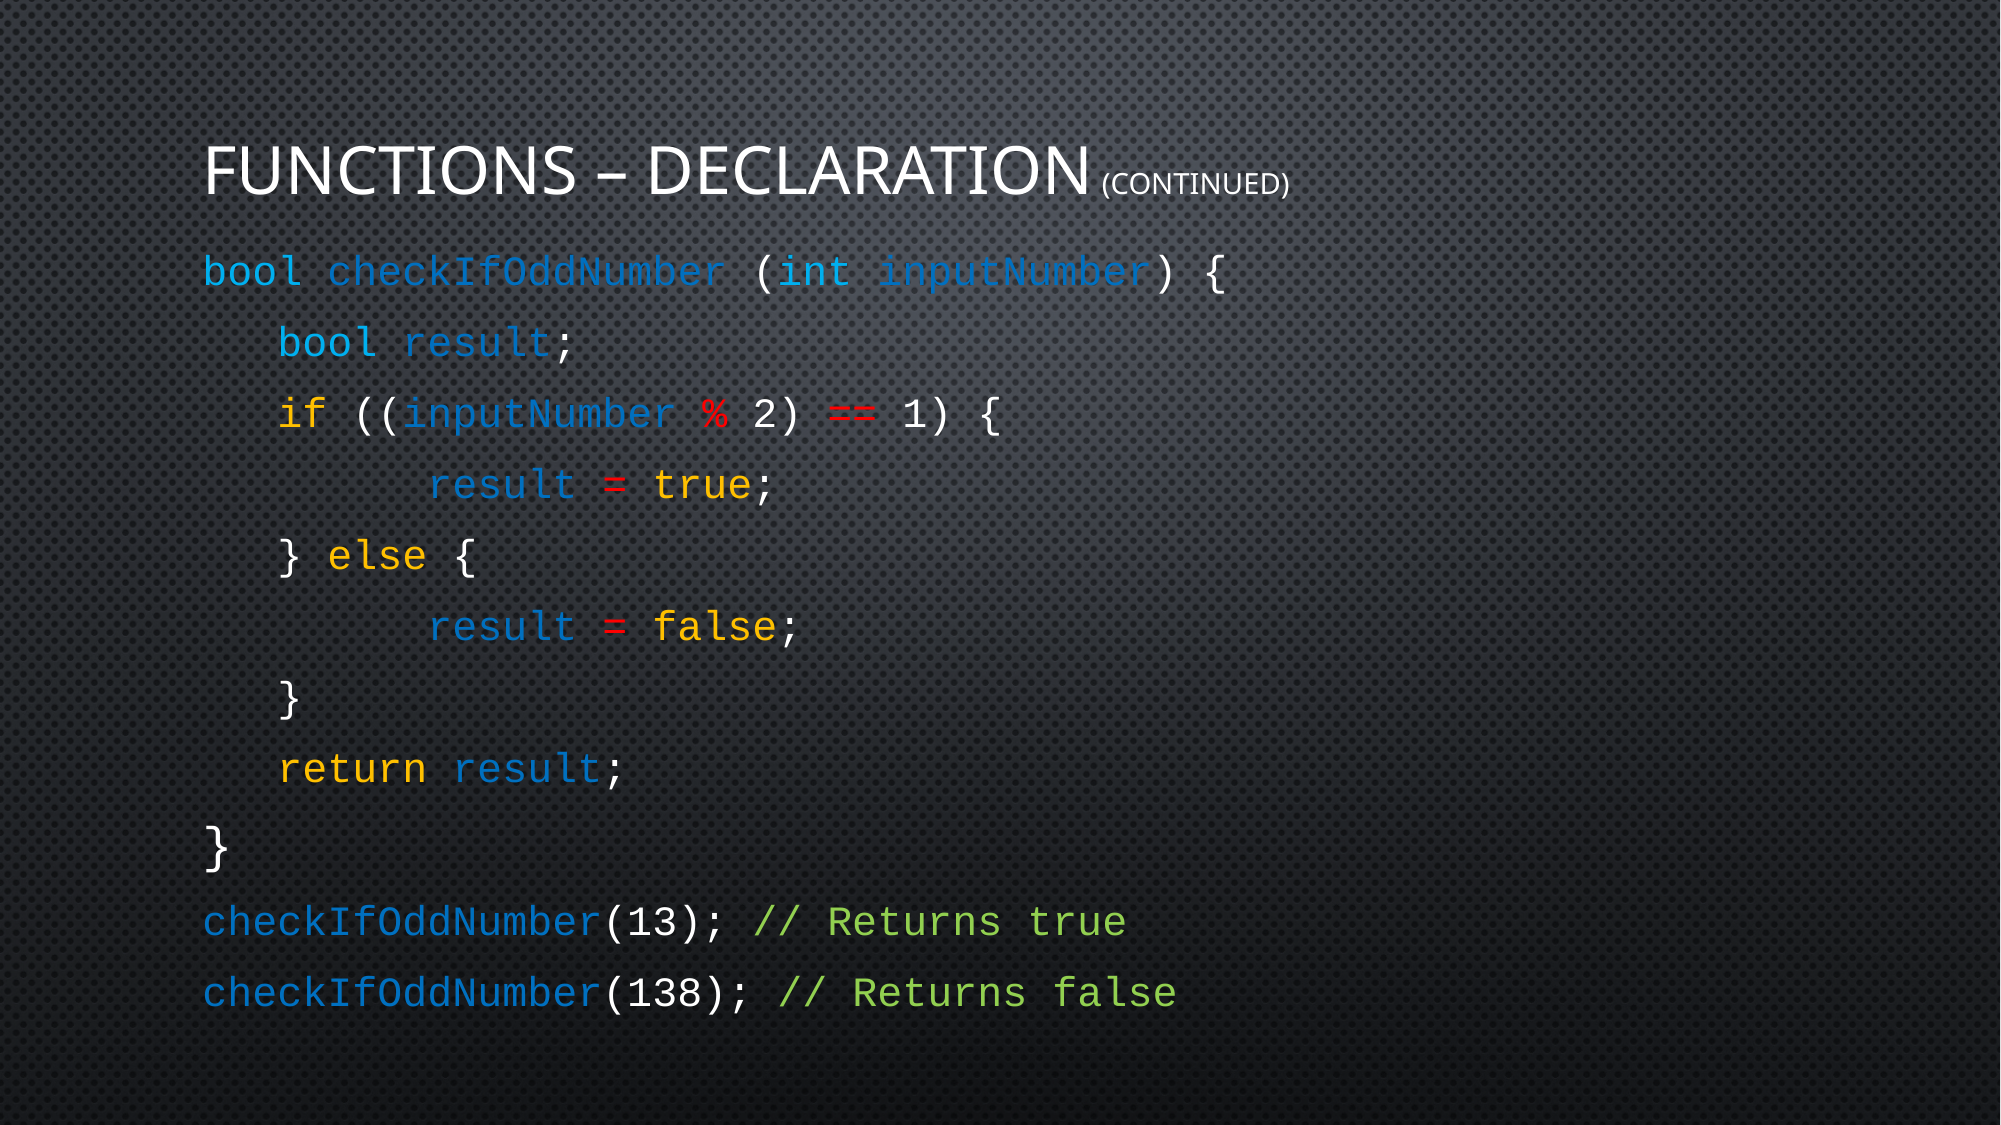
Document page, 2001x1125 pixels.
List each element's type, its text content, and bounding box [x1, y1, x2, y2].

list bool checkIfOddNumber (int inputNumber) { bool result; if ((inputNumber % 2) == 1) { result = true; } else { result = false; } return result; } checkIfOddNumber(13); // Returns true checkIfOddNumber(138); // Returns false [187, 236, 1813, 1057]
title Functions – Declaration (Continued) [187, 99, 1813, 236]
